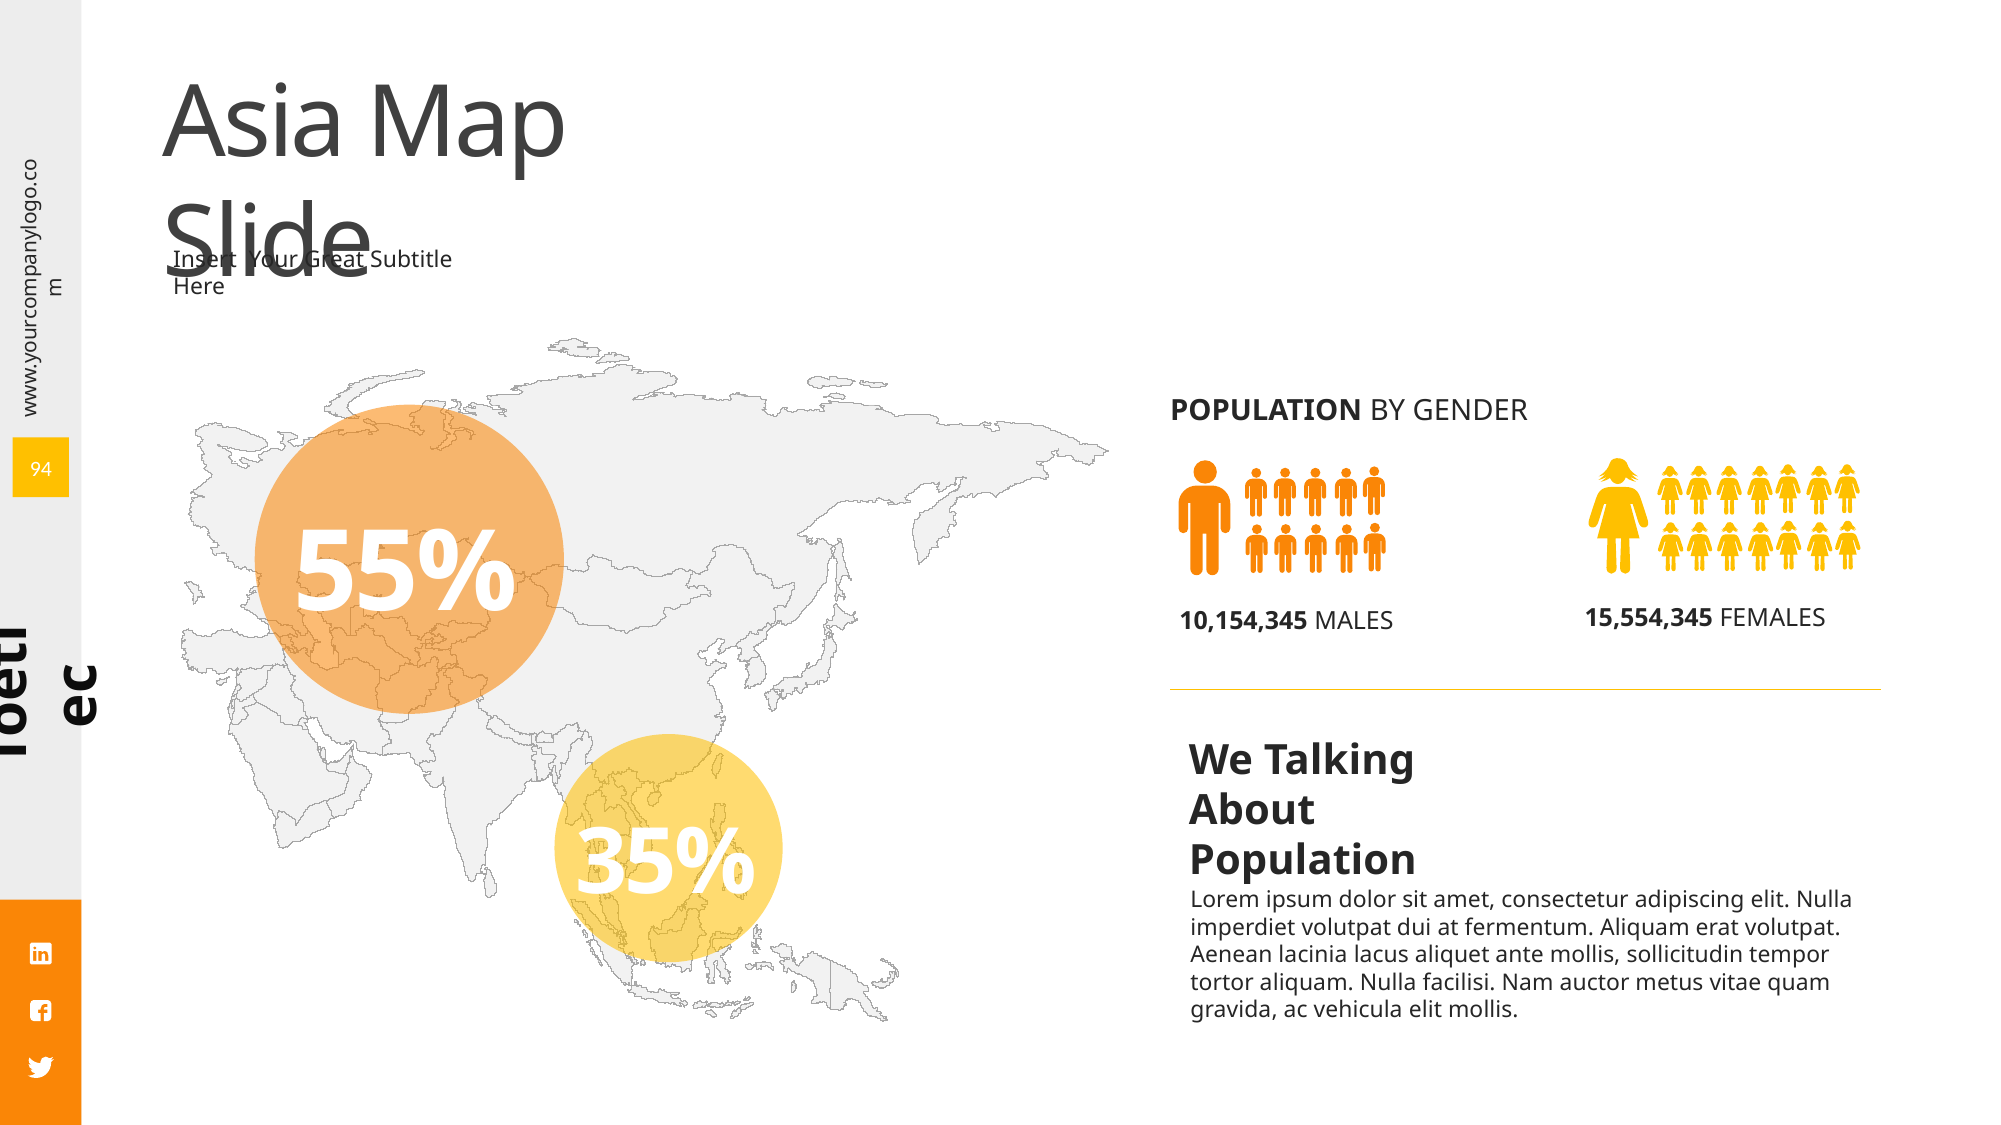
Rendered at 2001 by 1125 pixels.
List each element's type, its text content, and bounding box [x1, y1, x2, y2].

text_box We Talking About Population [1174, 743, 1547, 872]
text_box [181, 338, 1109, 1021]
text_box Insert Your Great Subtitle Here [158, 237, 512, 307]
slide_number 94 [12, 437, 69, 498]
text_box Asia Map Slide [147, 116, 677, 236]
text_box POPULATION BY GENDER [1155, 383, 1544, 434]
text_box 15,554,345 FEMALES [1569, 594, 1842, 640]
text_box 10,154,345 MALES [1164, 596, 1409, 642]
text_box Lorem ipsum dolor sit amet, consectetur adipiscing elit. Nulla imperdiet volutpat dui at fermentum. Aliquam erat volutpat. Aenean lacinia lacus aliquet ante mollis, sollicitudin tempor tortor aliquam. Nulla facilisi. Nam auctor metus vitae quam gravida, ac vehicula elit mollis. [1175, 877, 1882, 1030]
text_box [1178, 460, 1386, 576]
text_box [1588, 458, 1861, 574]
